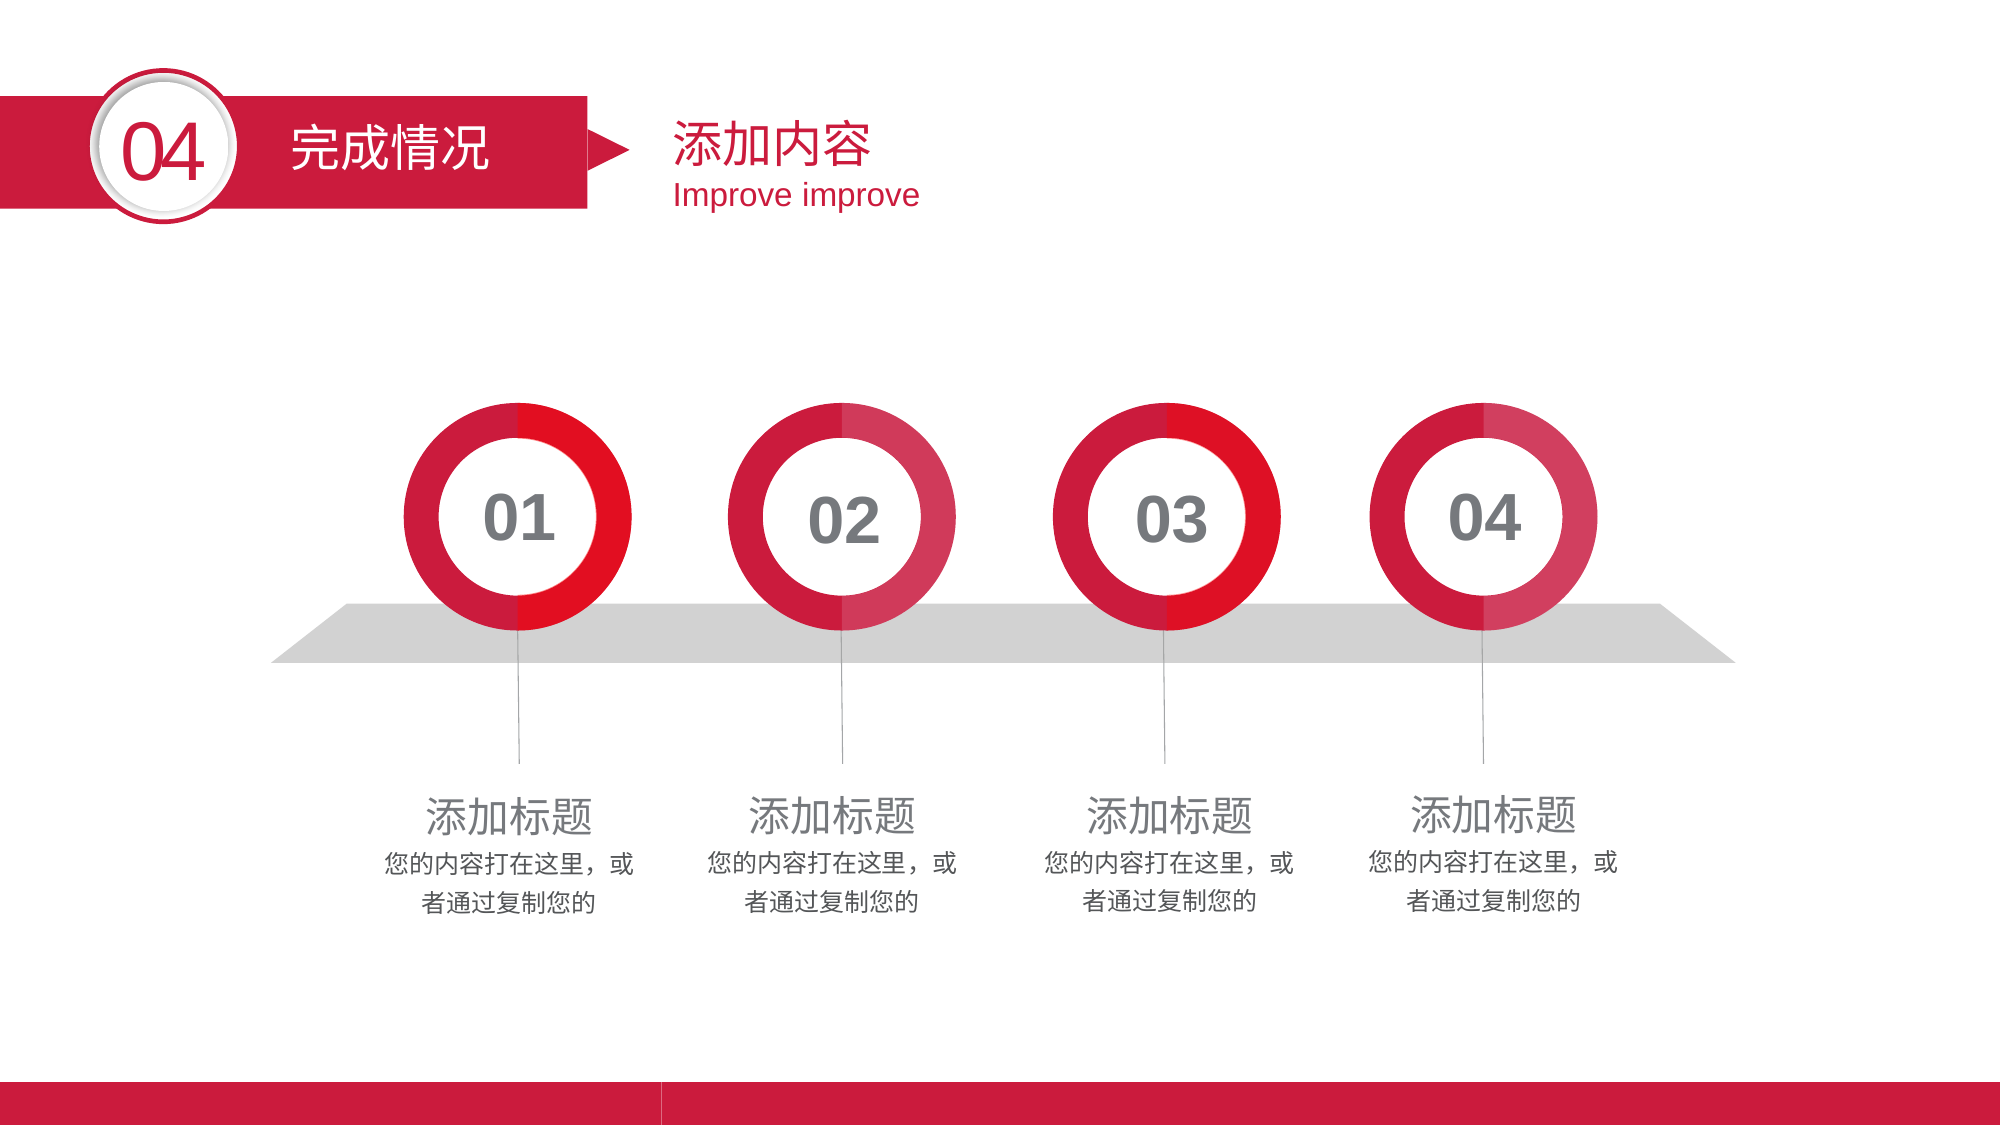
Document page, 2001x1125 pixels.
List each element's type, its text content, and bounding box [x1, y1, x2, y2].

text_box 您的内容打在这里，或者通过复制您的 [1348, 839, 1640, 923]
text_box 您的内容打在这里，或者通过复制您的 [1024, 840, 1316, 924]
text_box 您的内容打在这里，或者通过复制您的 [686, 840, 978, 924]
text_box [1369, 402, 1598, 631]
text_box [843, 603, 1163, 663]
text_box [727, 402, 956, 631]
text_box 添加标题 [1024, 764, 1316, 840]
text_box 添加标题 [686, 765, 978, 840]
text_box [270, 603, 517, 663]
text_box 添加内容 Improve improve [657, 105, 956, 221]
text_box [0, 96, 87, 209]
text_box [403, 402, 632, 631]
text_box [1052, 402, 1281, 631]
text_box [252, 96, 630, 209]
text_box [1165, 603, 1481, 663]
text_box [661, 1081, 1330, 1125]
text_box [1330, 1081, 2000, 1125]
text_box [520, 603, 840, 663]
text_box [87, 70, 252, 222]
text_box 添加标题 [1348, 763, 1640, 839]
text_box [0, 1081, 661, 1125]
text_box 添加标题 [363, 765, 655, 841]
text_box [1484, 603, 1736, 663]
text_box 您的内容打在这里，或者通过复制您的 [363, 841, 655, 925]
